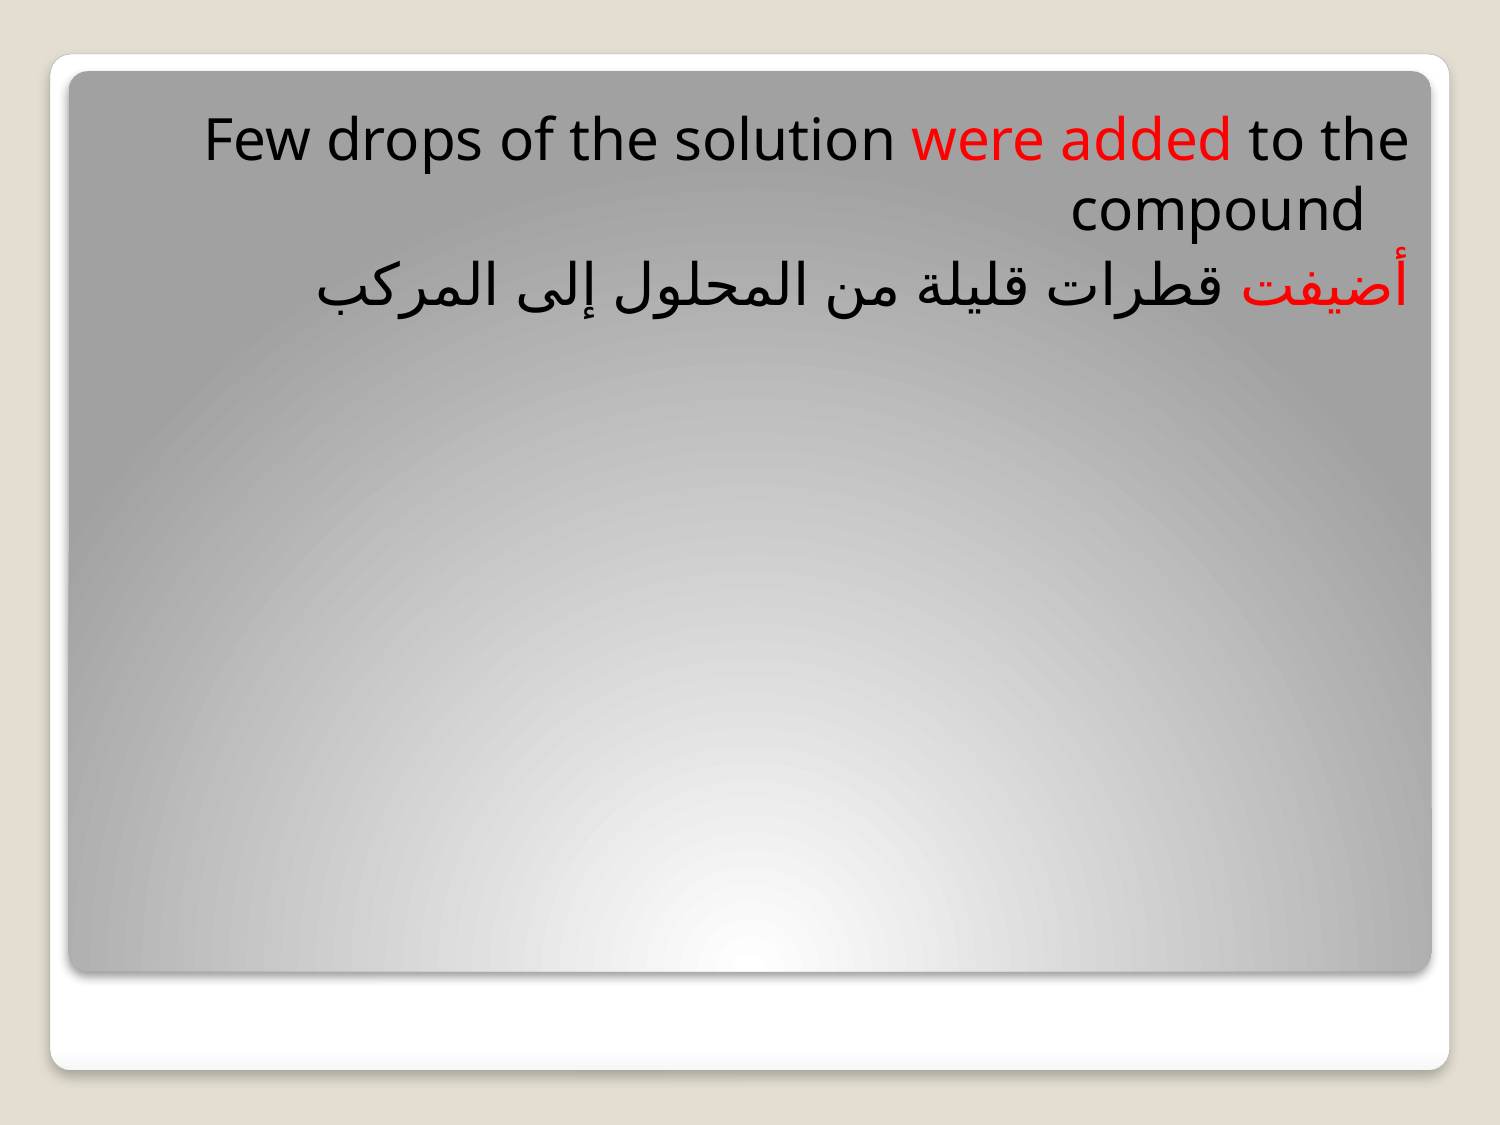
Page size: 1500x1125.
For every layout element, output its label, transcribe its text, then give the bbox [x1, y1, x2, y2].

list Few drops of the solution were added to the compound أضيفت قطرات قليلة من المحلول إلى المركب [82, 86, 1425, 774]
